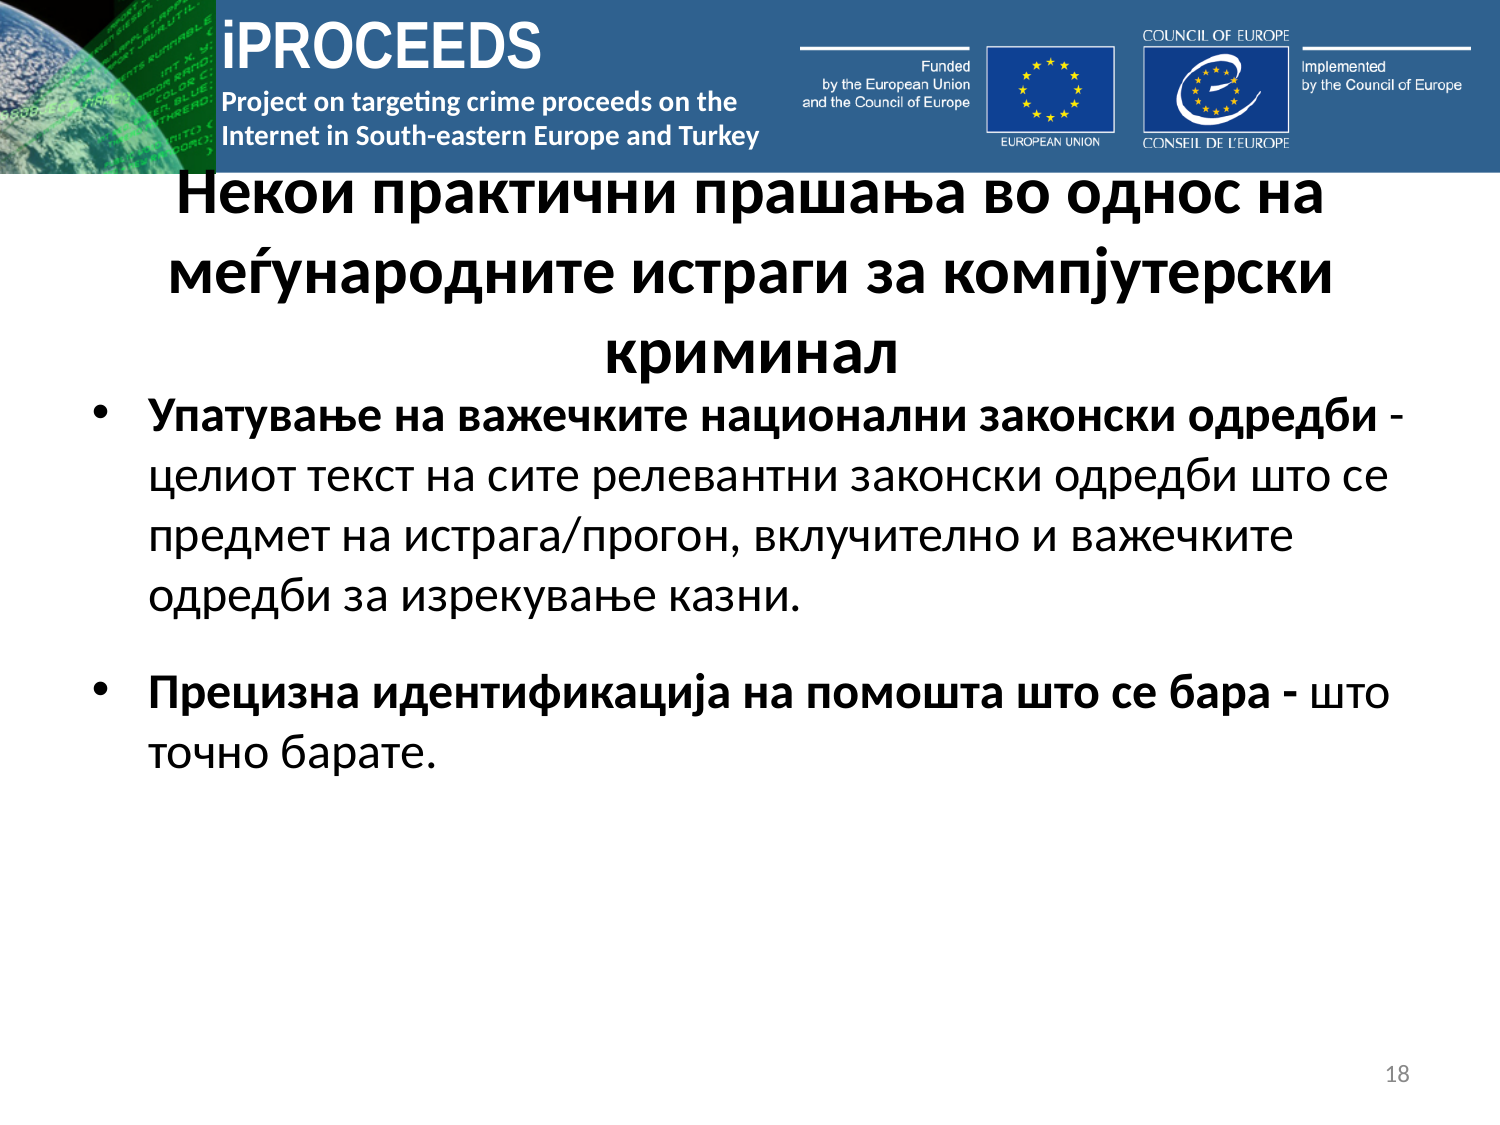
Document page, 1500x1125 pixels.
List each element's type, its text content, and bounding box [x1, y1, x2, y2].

title Некои практични прашања во однос на меѓународните истраги за компјутерски криминал [76, 172, 1427, 361]
picture [0, 0, 216, 174]
slide_number 18 [1074, 1042, 1425, 1103]
picture [800, 30, 1471, 148]
list Упатување на важечките национални законски одредби - целиот текст на сите релевантни законски одредби што се предмет на истрага/прогон, вклучително и важечките одредби за изрекување казни. Прецизна идентификација на помошта што се бара - што точно барате. [76, 373, 1427, 1063]
